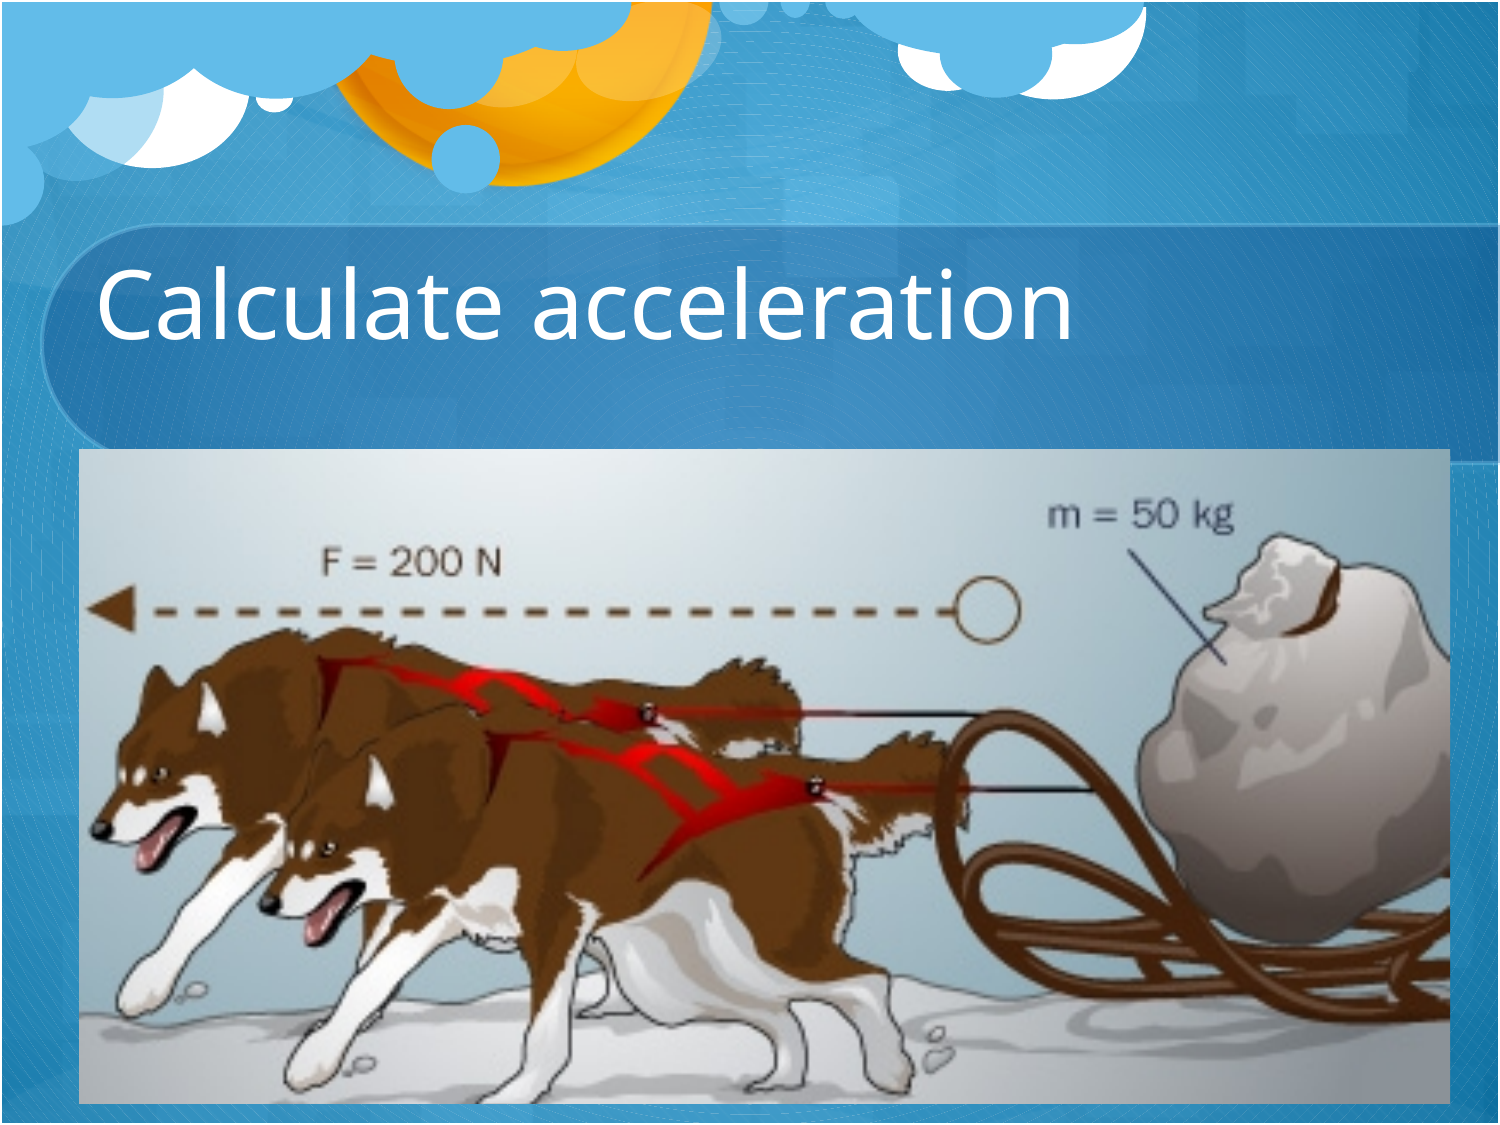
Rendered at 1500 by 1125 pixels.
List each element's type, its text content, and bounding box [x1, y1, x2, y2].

picture [88, 2, 1498, 222]
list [78, 448, 1451, 1105]
title Calculate acceleration [79, 181, 1345, 420]
picture [44, 228, 1497, 460]
picture [2, 173, 1498, 1123]
